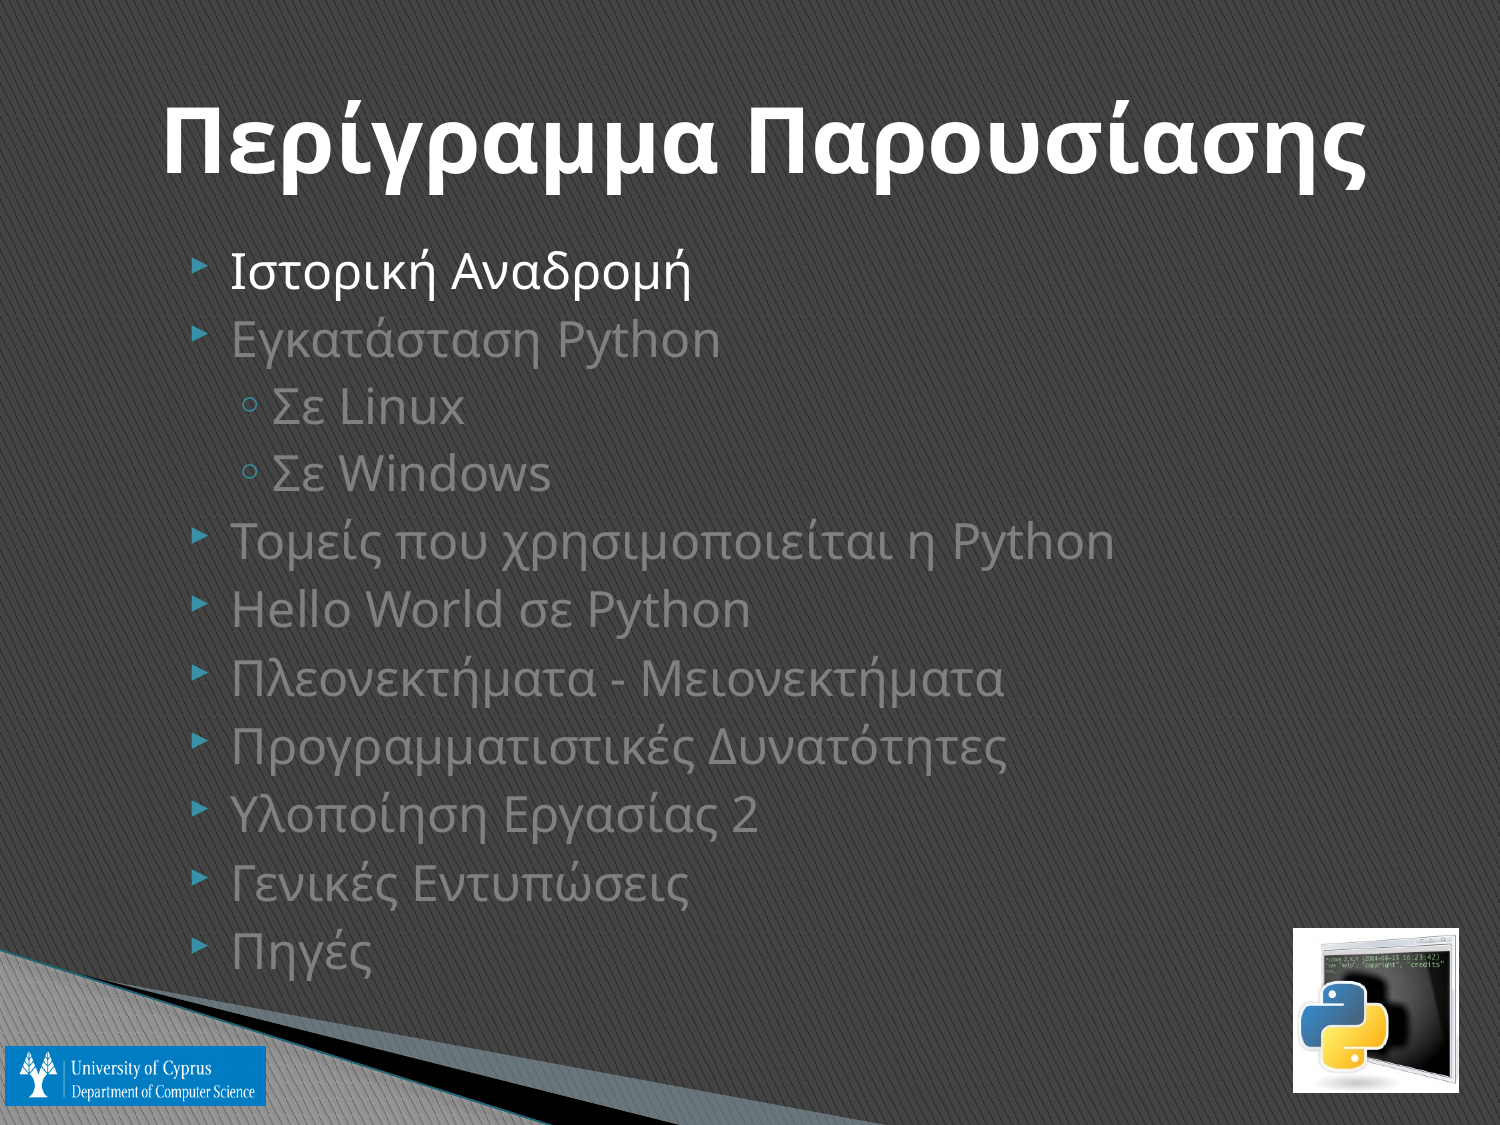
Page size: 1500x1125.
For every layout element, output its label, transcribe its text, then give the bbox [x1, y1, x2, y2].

picture [1293, 928, 1459, 1093]
list Ιστορική Αναδρομή Εγκατάσταση Python Σε Linux Σε Windows Τομείς που χρησιμοποιείται η Python Hello World σε Python Πλεονεκτήματα - Μειονεκτήματα Προγραμματιστικές Δυνατότητες Υλοποίηση Εργασίας 2 Γενικές Εντυπώσεις Πηγές [155, 231, 1500, 975]
text_box Περίγραμμα Παρουσίασης [88, 42, 1439, 231]
picture [5, 1046, 266, 1107]
